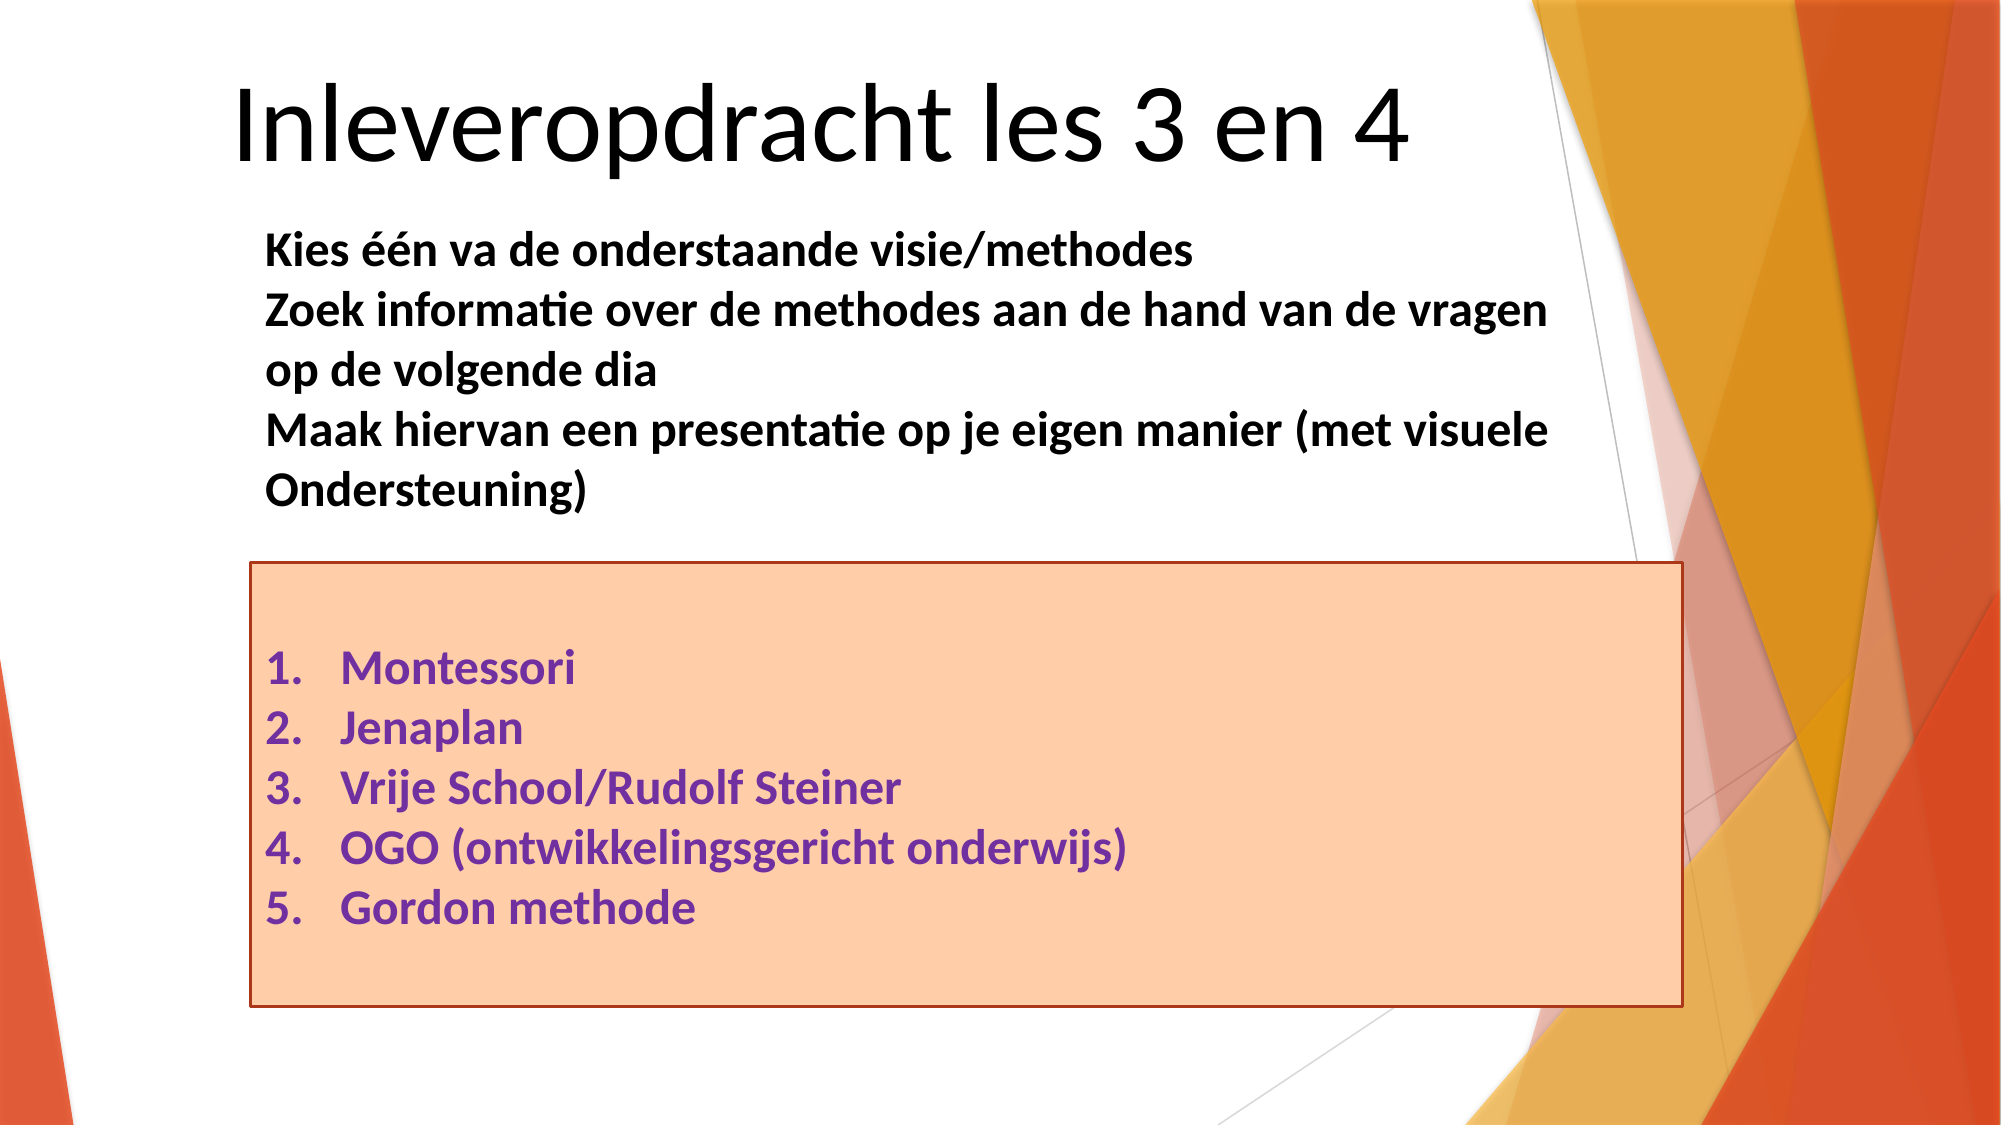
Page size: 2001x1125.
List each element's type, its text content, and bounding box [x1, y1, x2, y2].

text_box Montessori Jenaplan Vrije School/Rudolf Steiner OGO (ontwikkelingsgericht onderwijs) Gordon methode [249, 561, 1684, 1008]
text_box Kies één va de onderstaande visie/methodes Zoek informatie over de methodes aan de hand van de vragen op de volgende dia Maak hiervan een presentatie op je eigen manier (met visuele Ondersteuning) [250, 208, 1647, 524]
text_box Inleveropdracht les 3 en 4 [216, 41, 1427, 192]
